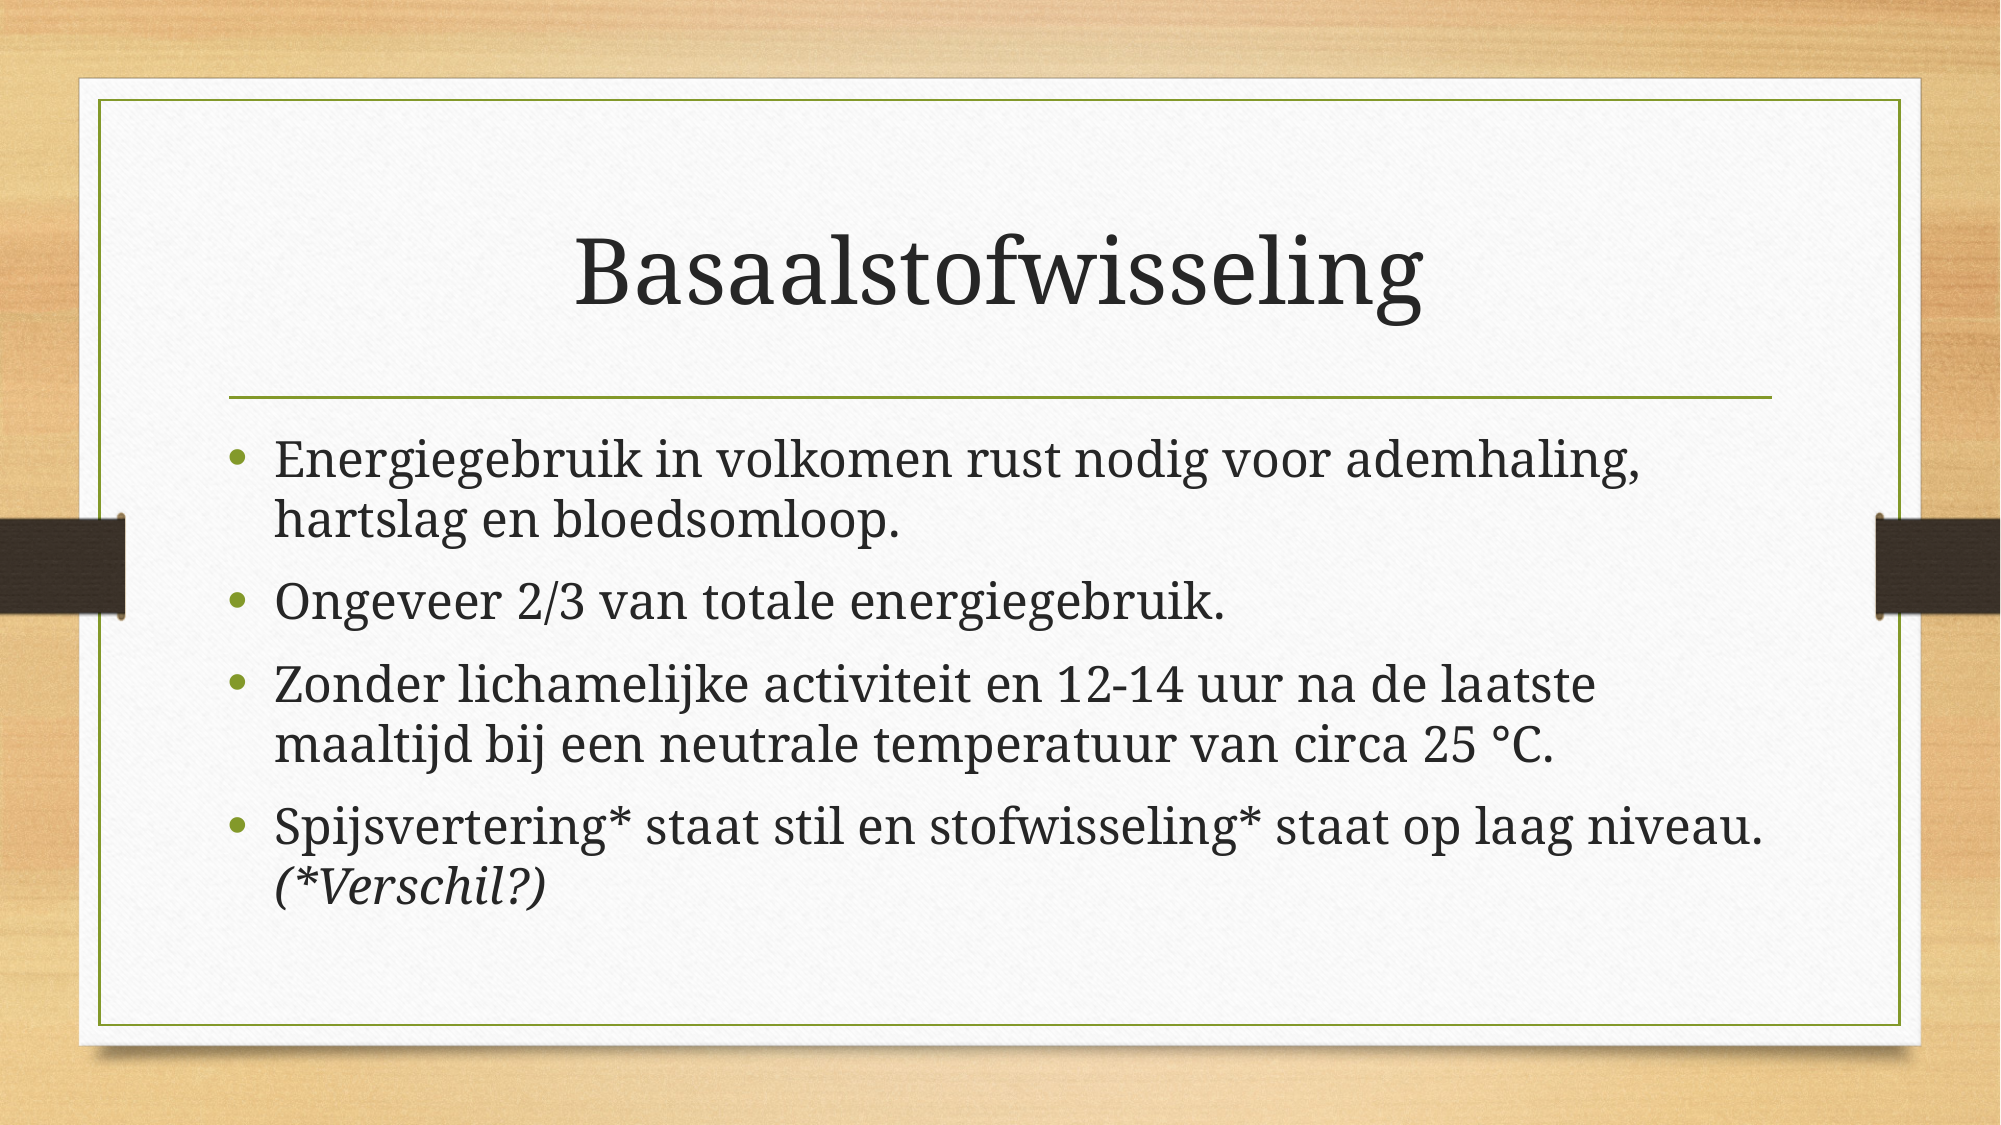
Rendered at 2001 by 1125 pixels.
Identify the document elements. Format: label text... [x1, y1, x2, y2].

title Basaalstofwisseling [212, 161, 1788, 375]
list Energiegebruik in volkomen rust nodig voor ademhaling, hartslag en bloedsomloop. Ongeveer 2/3 van totale energiegebruik. Zonder lichamelijke activiteit en 12-14 uur na de laatste maaltijd bij een neutrale temperatuur van circa 25 °C. Spijsvertering* staat stil en stofwisseling* staat op laag niveau. (*Verschil?) [212, 419, 1788, 964]
picture [0, 0, 2001, 1125]
